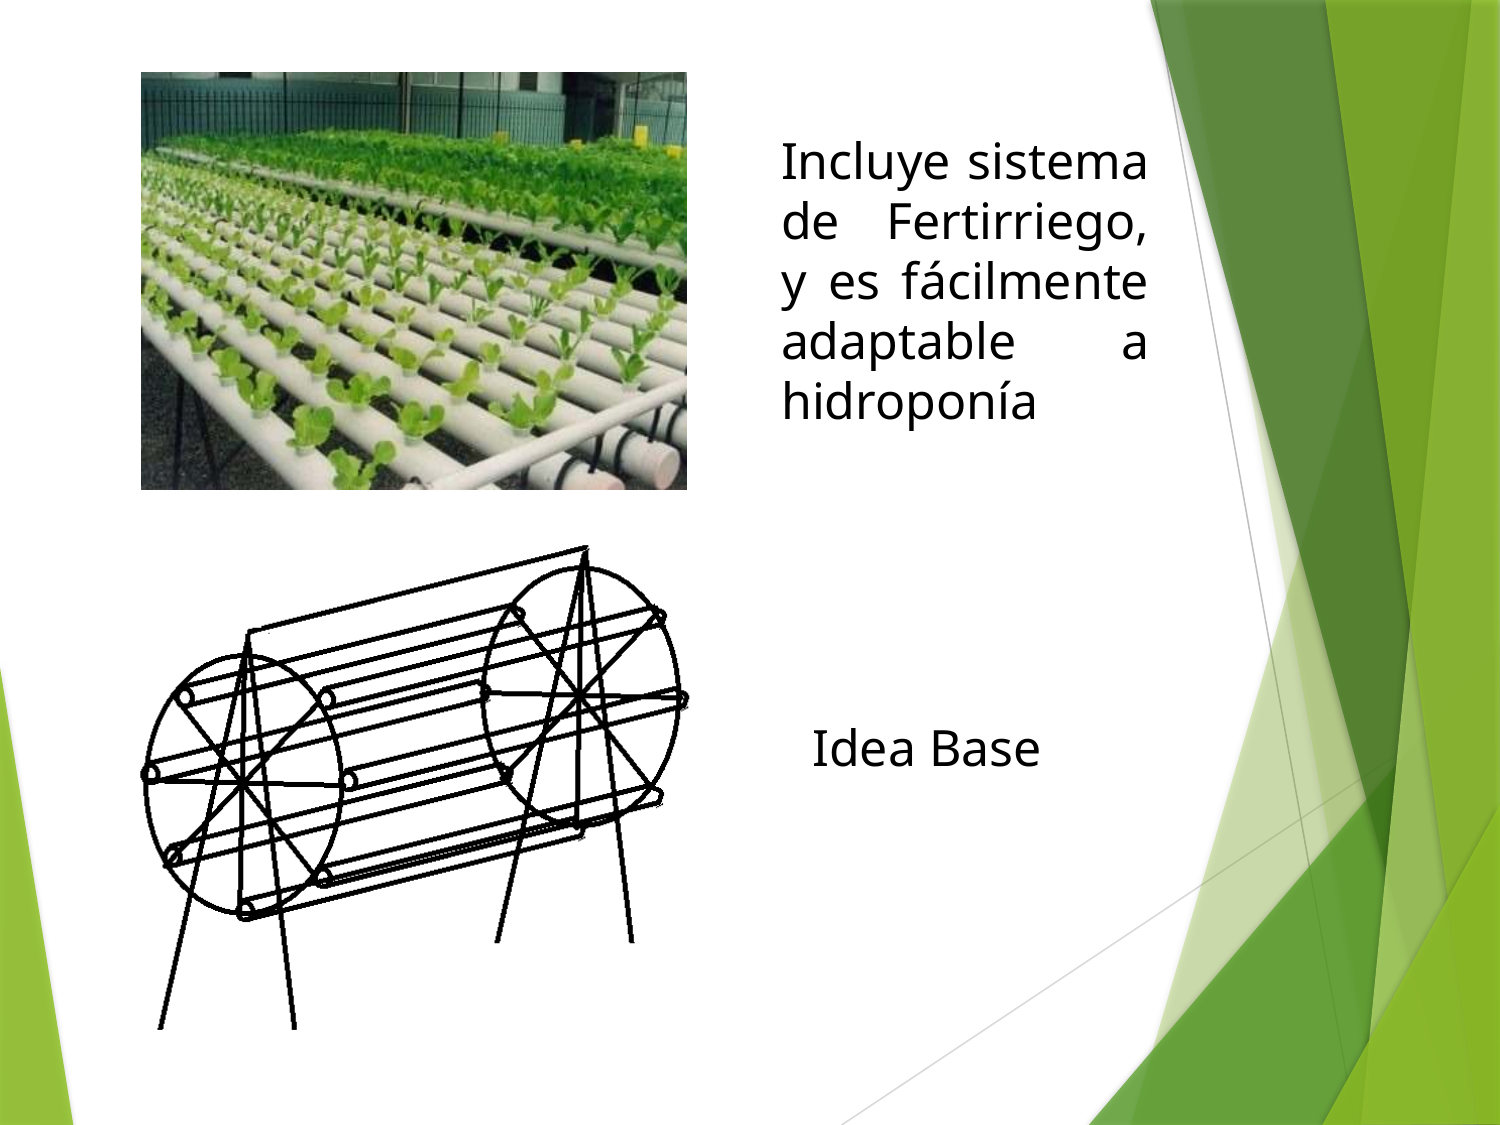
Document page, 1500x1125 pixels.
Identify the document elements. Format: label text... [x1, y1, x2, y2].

text_box Idea Base [797, 709, 1257, 784]
picture [141, 72, 687, 491]
text_box Incluye sistema de Fertirriego, y es fácilmente adaptable a hidroponía [766, 122, 1165, 437]
picture [101, 526, 767, 1044]
